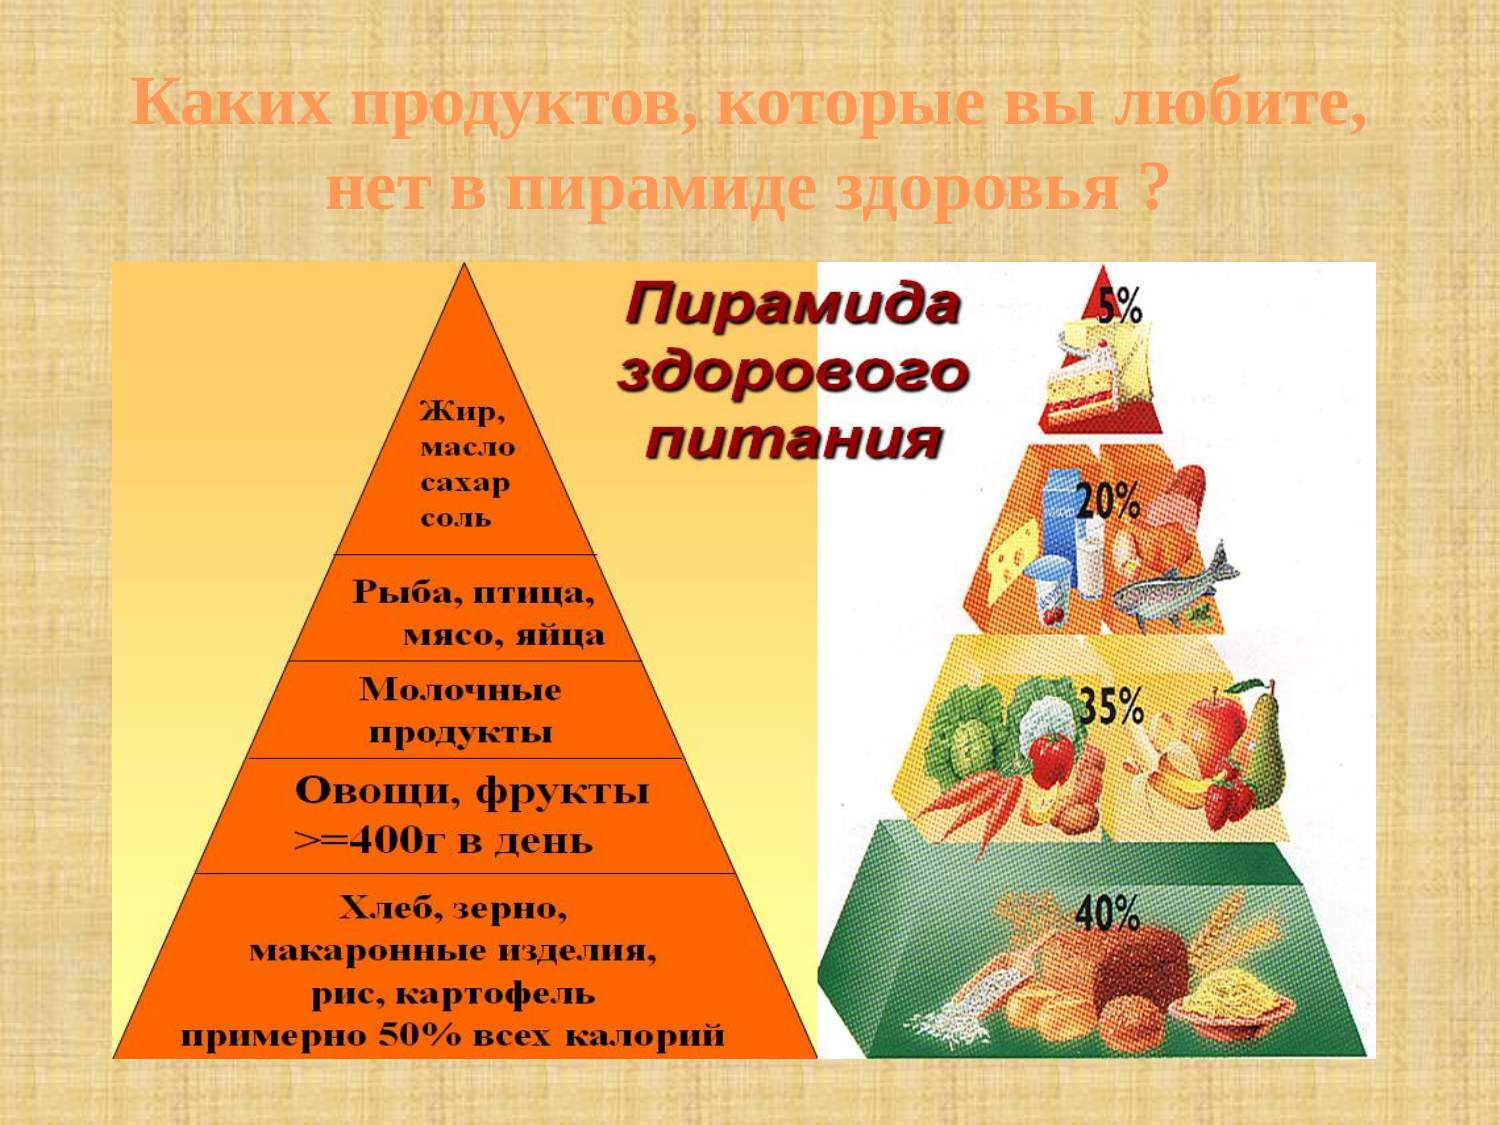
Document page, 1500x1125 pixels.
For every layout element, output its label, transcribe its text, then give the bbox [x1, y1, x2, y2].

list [111, 262, 1377, 1059]
title Каких продуктов, которые вы любите, нет в пирамиде здоровья ? [75, 45, 1425, 233]
picture [0, 0, 1500, 1125]
